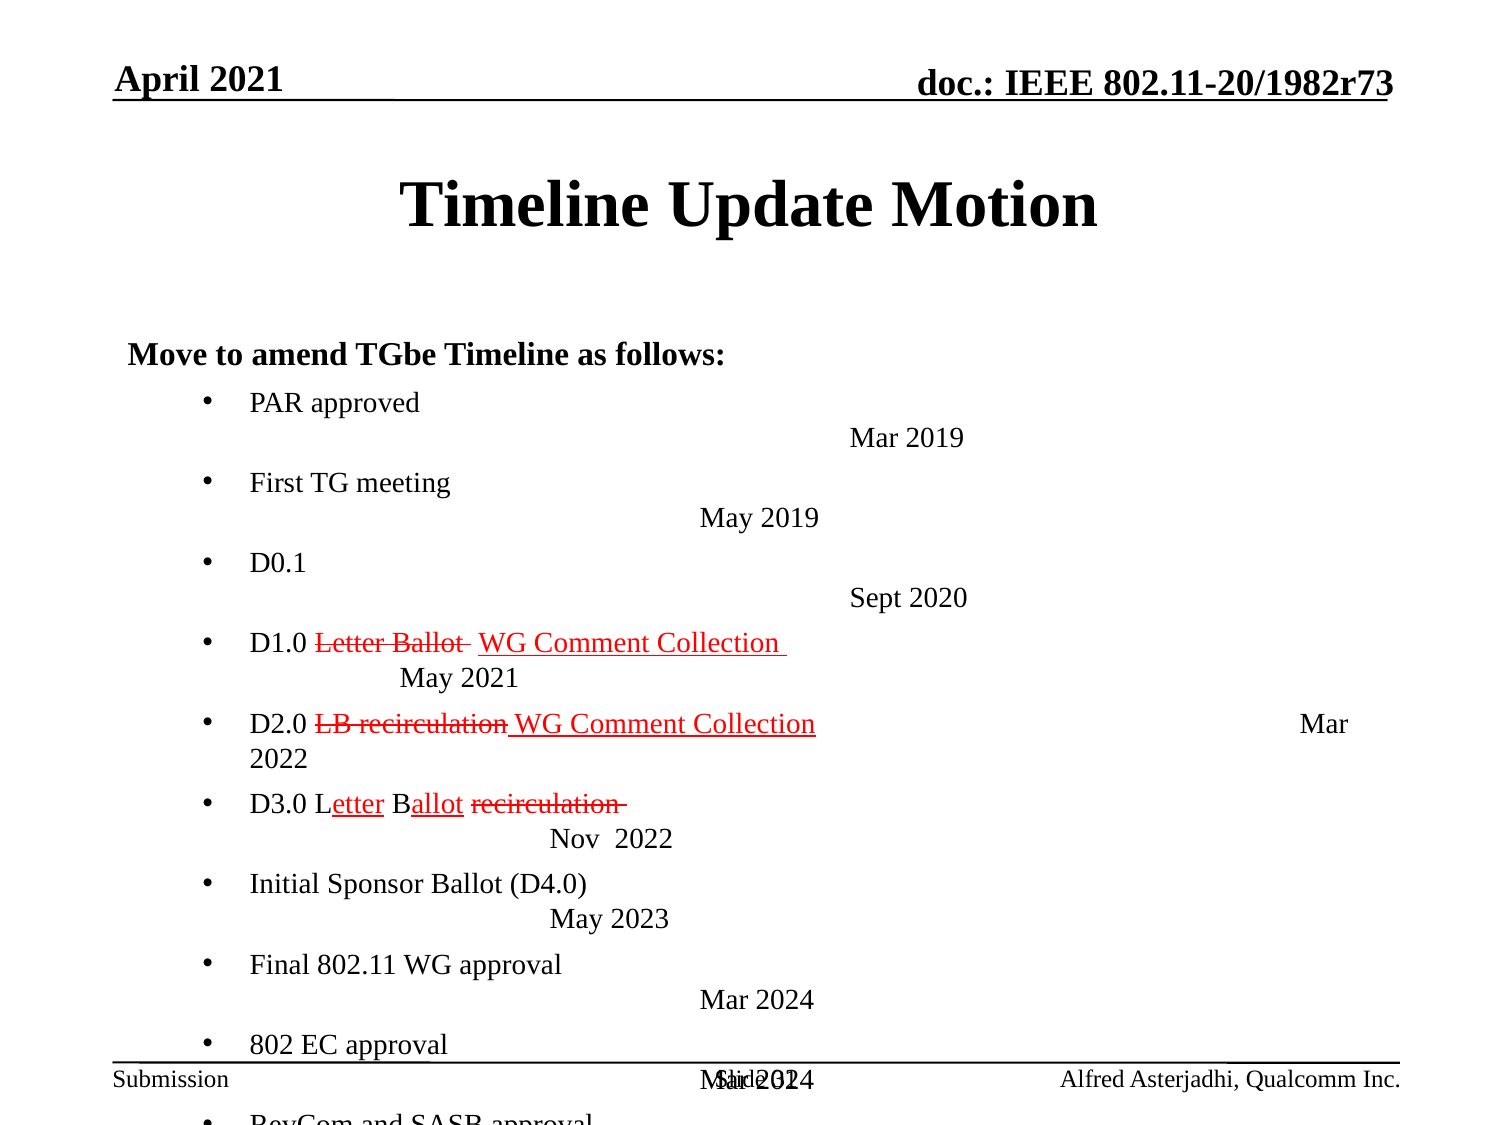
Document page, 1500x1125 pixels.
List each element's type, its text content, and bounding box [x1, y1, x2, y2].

slide_number Slide 31 [712, 1061, 800, 1123]
title Timeline Update Motion [112, 112, 1388, 288]
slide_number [114, 54, 423, 100]
footer Alfred Asterjadhi, Qualcomm Inc. [878, 1061, 1402, 1093]
list Move to amend TGbe Timeline as follows: PAR approved Mar 2019 First TG meeting May 2019 D0.1 Sept 2020 D1.0 Letter Ballot WG Comment Collection May 2021 D2.0 LB recirculation WG Comment Collection Mar 2022 D3.0 Letter Ballot recirculation Nov 2022 Initial Sponsor Ballot (D4.0) May 2023 Final 802.11 WG approval Mar 2024 802 EC approval Mar 2024 RevCom and SASB approval May 2024 Move: Bin Tian Second: Matthew Fischer Discussion: Minor discussion on whether motion number is needed. Not necessary. Result: Approved with unanimous consent. [112, 324, 1388, 1063]
